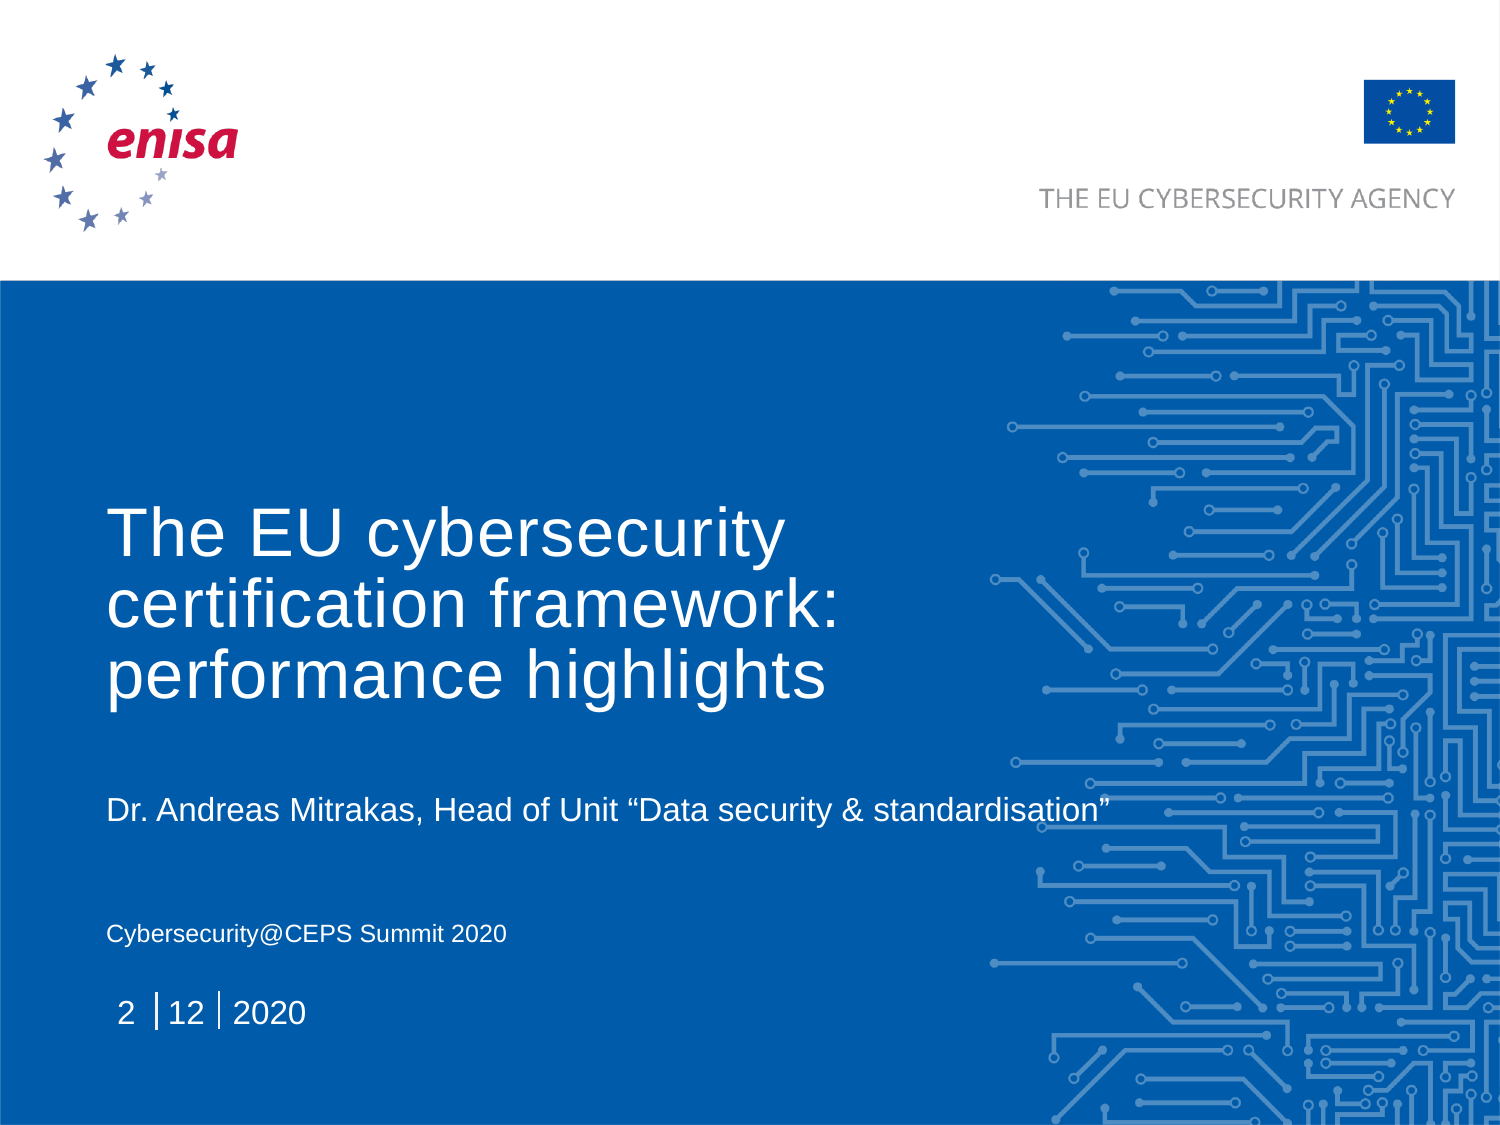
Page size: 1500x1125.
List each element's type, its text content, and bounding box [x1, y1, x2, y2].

list Dr. Andreas Mitrakas, Head of Unit “Data security & standardisation” Cybersecurity@CEPS Summit 2020 [0, 787, 1328, 893]
picture [0, 0, 1500, 1125]
list The EU cybersecurity certification framework: performance highlights [0, 283, 1078, 712]
list 2020 [221, 988, 318, 1032]
list 2 [107, 988, 152, 1032]
list 12 [160, 988, 213, 1032]
